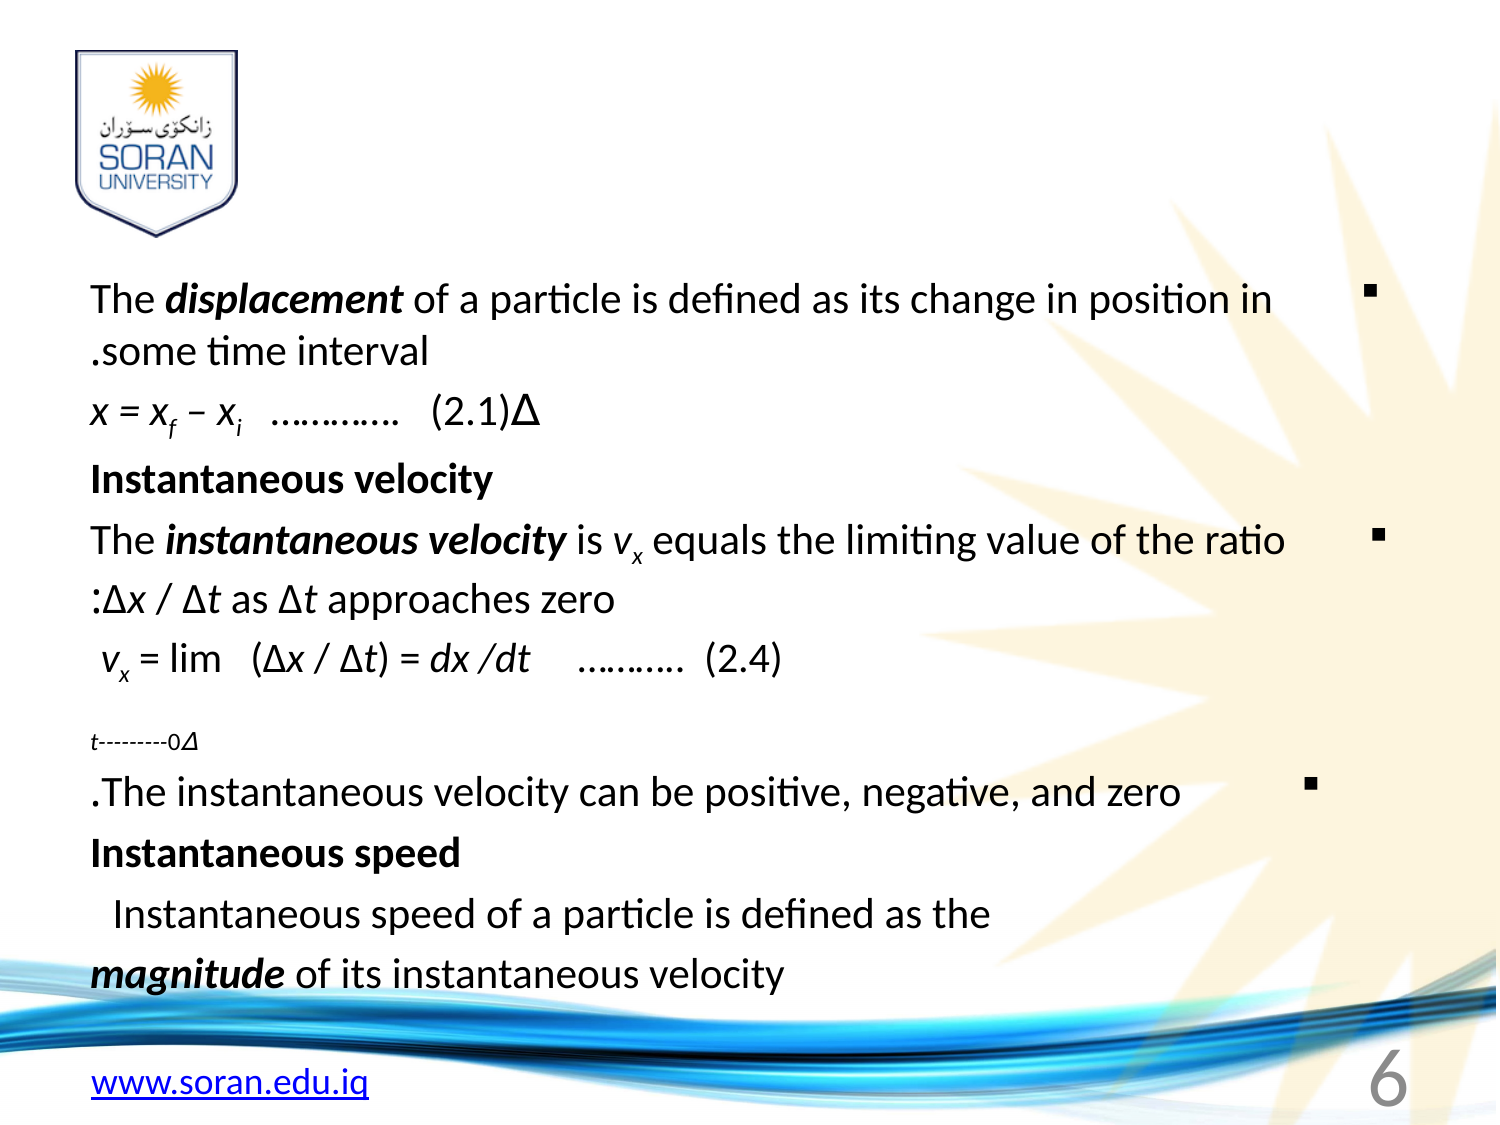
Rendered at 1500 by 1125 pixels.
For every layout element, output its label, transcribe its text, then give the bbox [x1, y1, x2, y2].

picture [0, 99, 1500, 1125]
picture [75, 50, 238, 238]
slide_number 6 [1074, 1042, 1425, 1103]
list The displacement of a particle is defined as its change in position in some time interval. ∆x = xf – xi …………. (2.1) Instantaneous velocity The instantaneous velocity is vx equals the limiting value of the ratio ∆x / ∆t as ∆t approaches zero: vx = lim (∆x / ∆t) = dx /dt ……….. (2.4) ∆t---------0 The instantaneous velocity can be positive, negative, and zero. Instantaneous speed Instantaneous speed of a particle is defined as the magnitude of its instantaneous velocity [75, 262, 1425, 1005]
